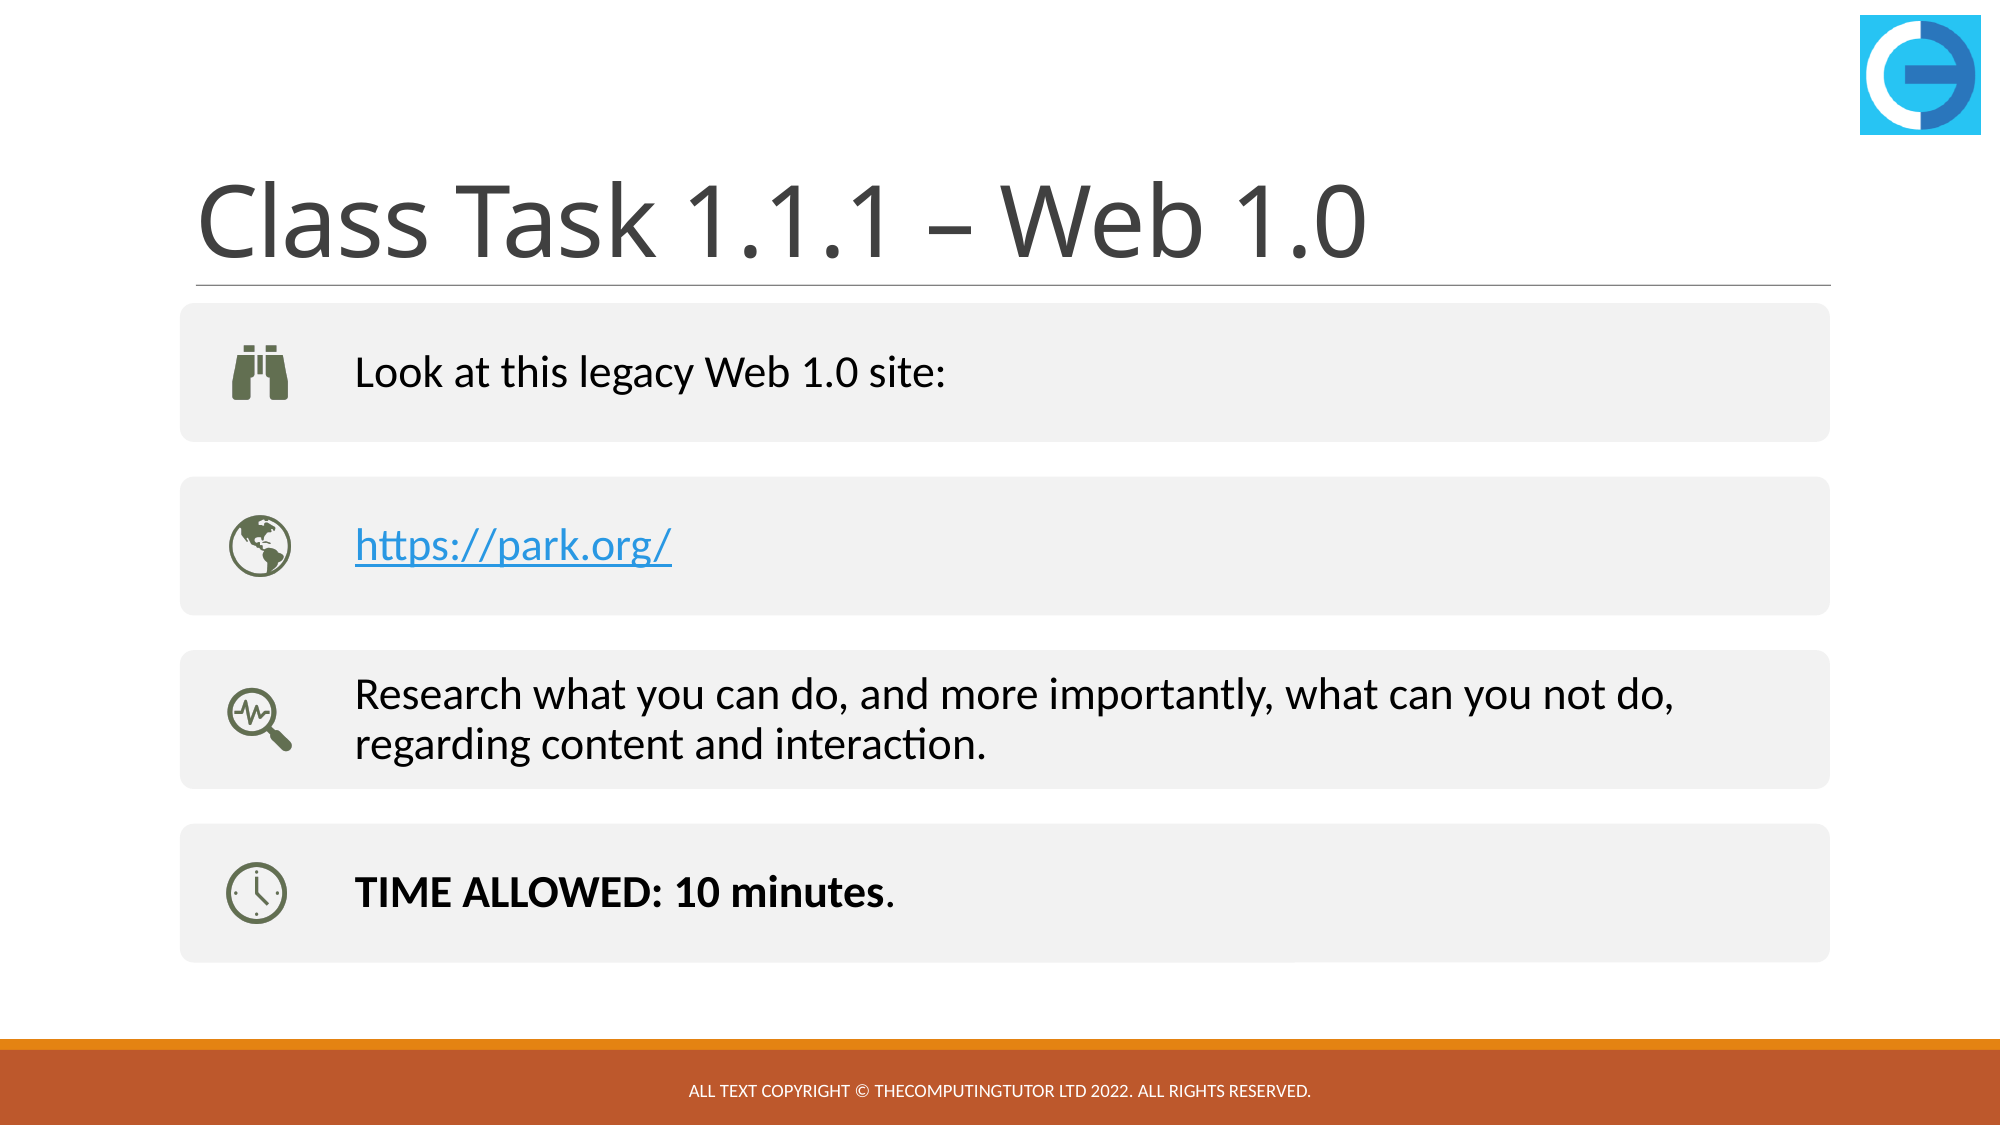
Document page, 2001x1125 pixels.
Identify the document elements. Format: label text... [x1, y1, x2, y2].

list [179, 302, 1831, 964]
text_box [0, 1049, 2000, 1125]
footer All text copyright © TheComputingTutor Ltd 2022. All rights Reserved. [604, 1059, 1396, 1120]
text_box [0, 1038, 2000, 1049]
picture [1860, 15, 1981, 135]
title Class Task 1.1.1 – Web 1.0 [180, 47, 1830, 285]
